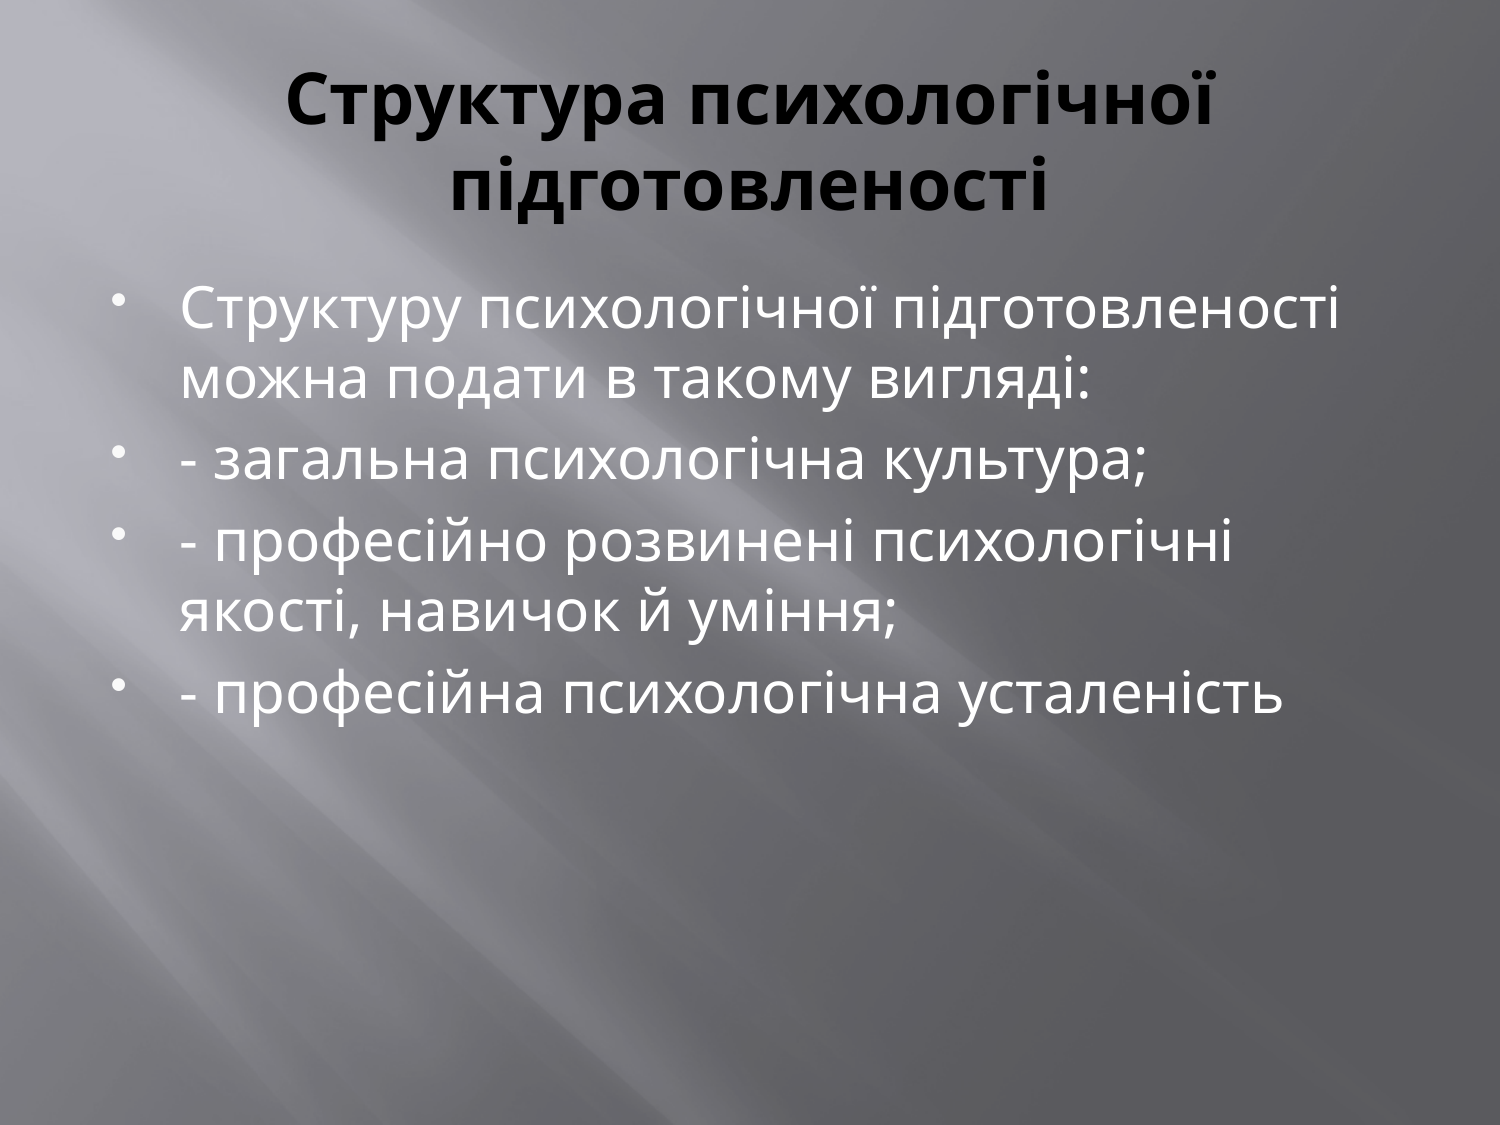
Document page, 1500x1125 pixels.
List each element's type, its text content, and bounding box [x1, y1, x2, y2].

list Структуру психологічної підготовленості можна подати в такому вигляді: - загальна психологічна культура; - професійно розвинені психологічні якості, навичок й уміння; - професійна психологічна усталеність [75, 262, 1425, 1035]
title Структура психологічної підготовленості [75, 45, 1425, 233]
